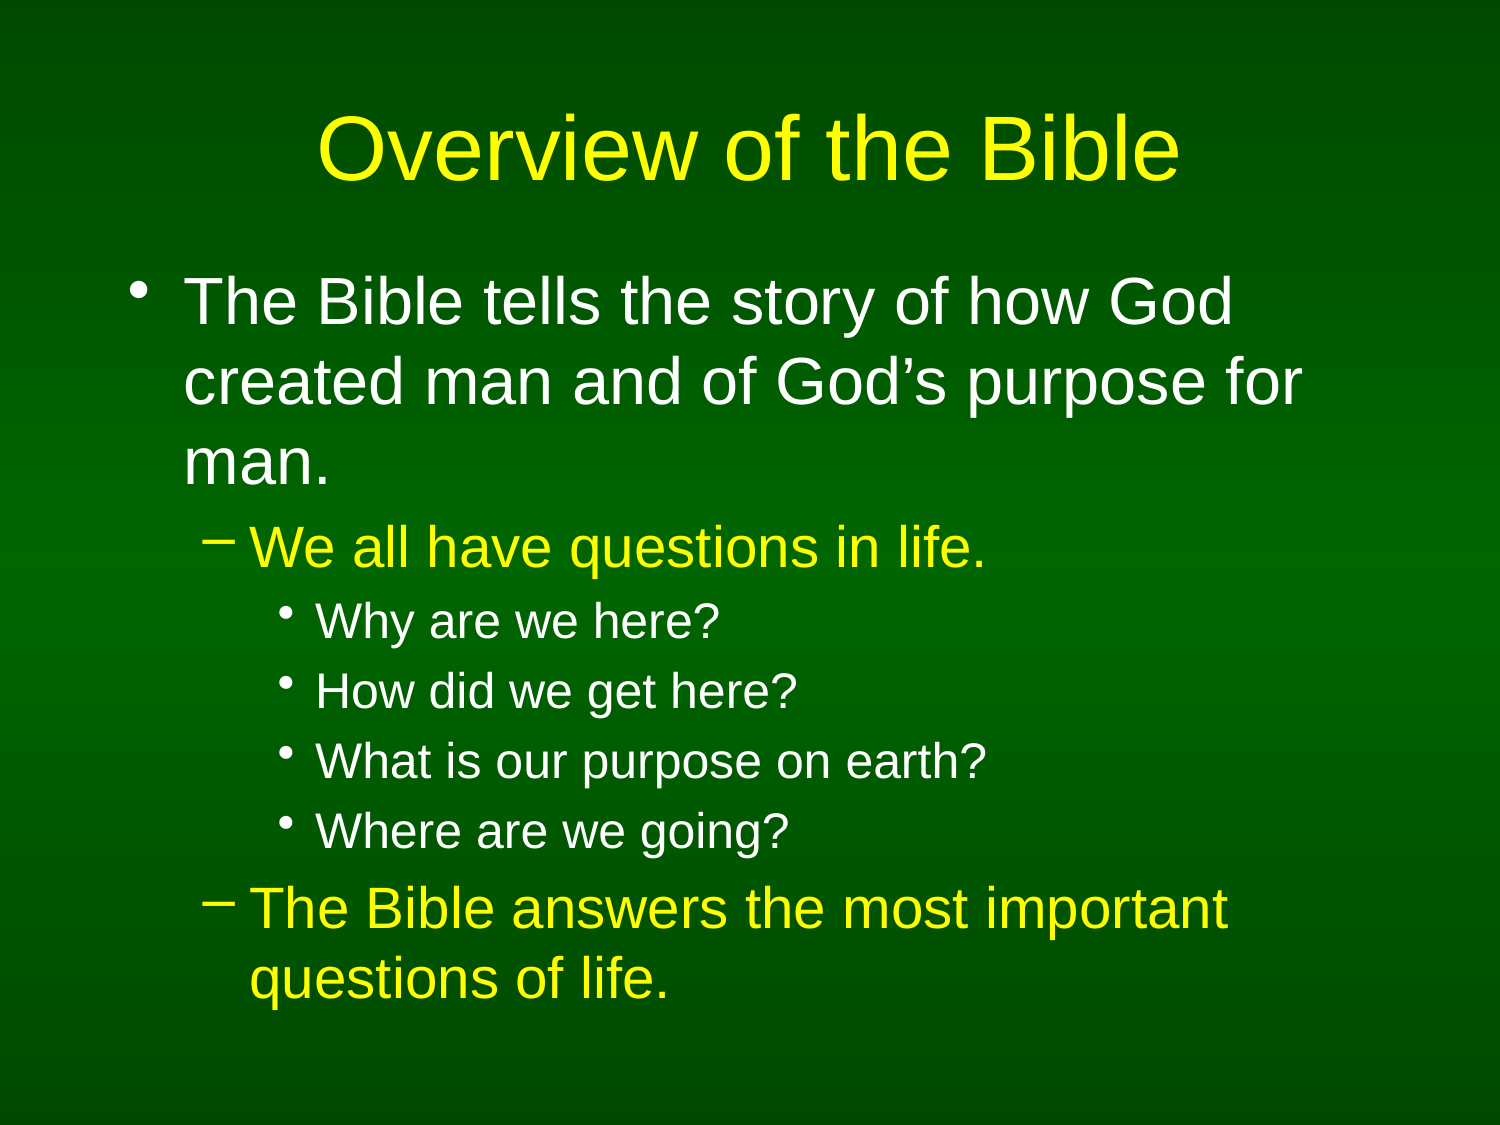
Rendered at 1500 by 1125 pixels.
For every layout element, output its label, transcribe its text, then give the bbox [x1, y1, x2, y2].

list The Bible tells the story of how God created man and of God’s purpose for man. We all have questions in life. Why are we here? How did we get here? What is our purpose on earth? Where are we going? The Bible answers the most important questions of life. [112, 249, 1388, 1063]
title Overview of the Bible [112, 50, 1388, 238]
